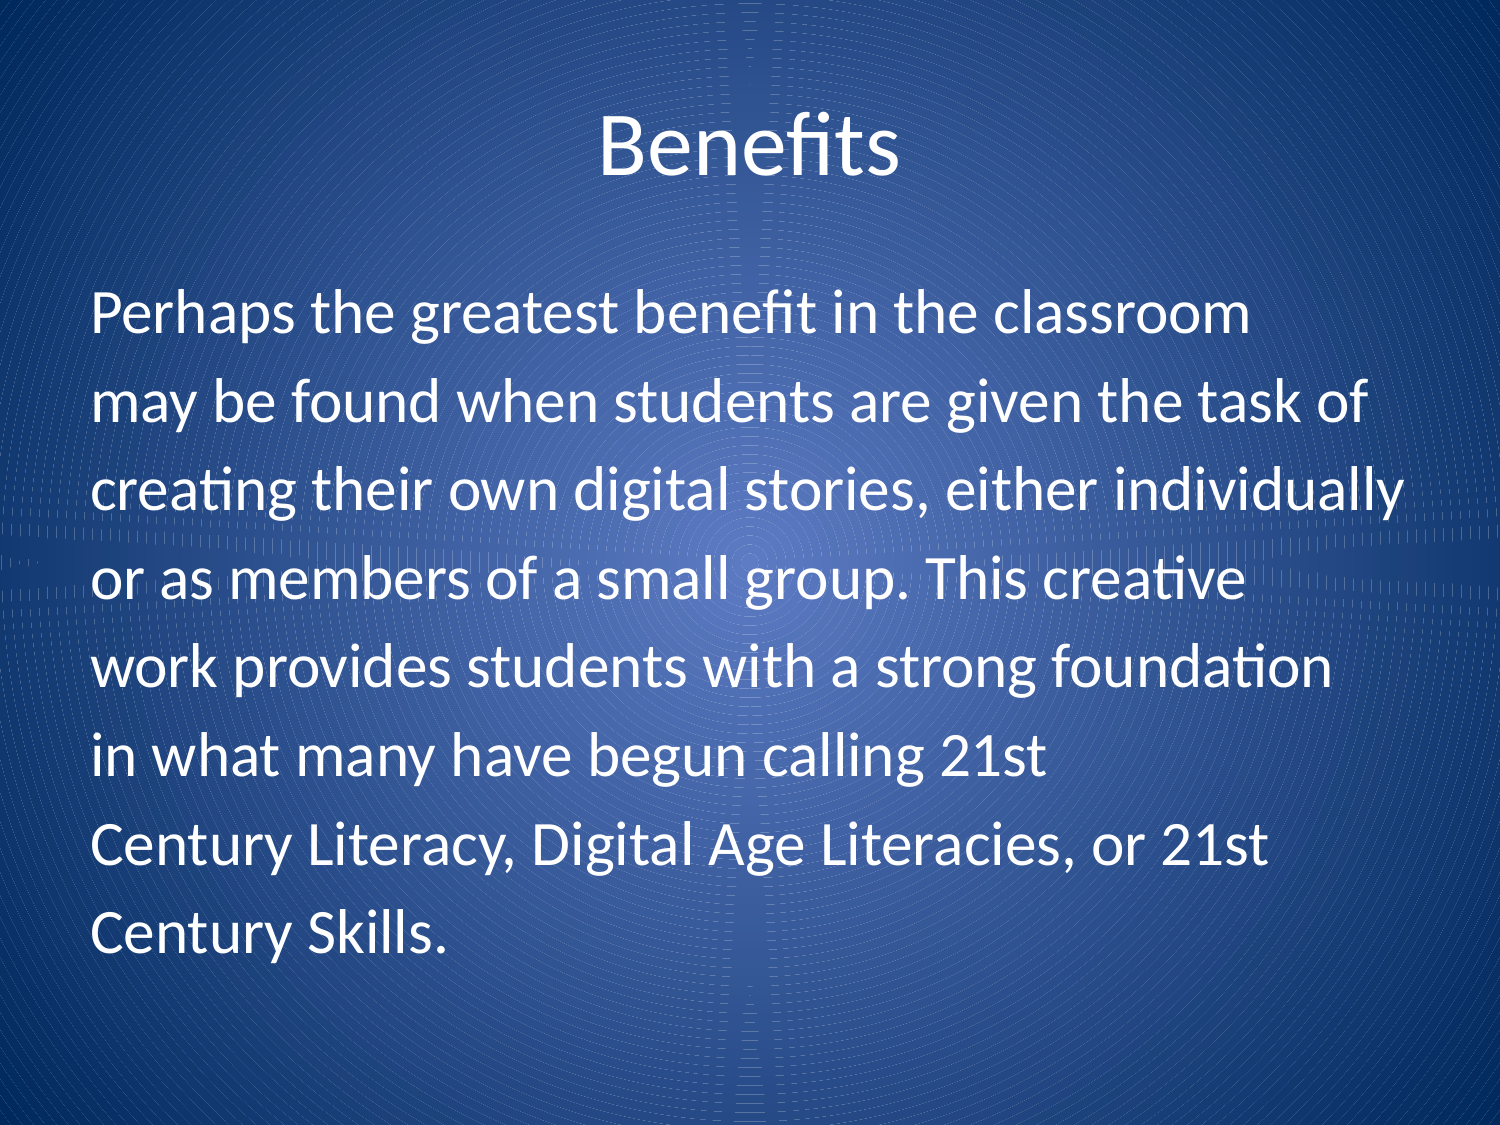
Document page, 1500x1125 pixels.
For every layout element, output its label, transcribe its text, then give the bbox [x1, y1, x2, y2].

list Perhaps the greatest benefit in the classroom may be found when students are given the task of creating their own digital stories, either individually or as members of a small group. This creative work provides students with a strong foundation in what many have begun calling 21st Century Literacy, Digital Age Literacies, or 21st Century Skills. [75, 262, 1425, 1005]
title Benefits [75, 45, 1425, 233]
